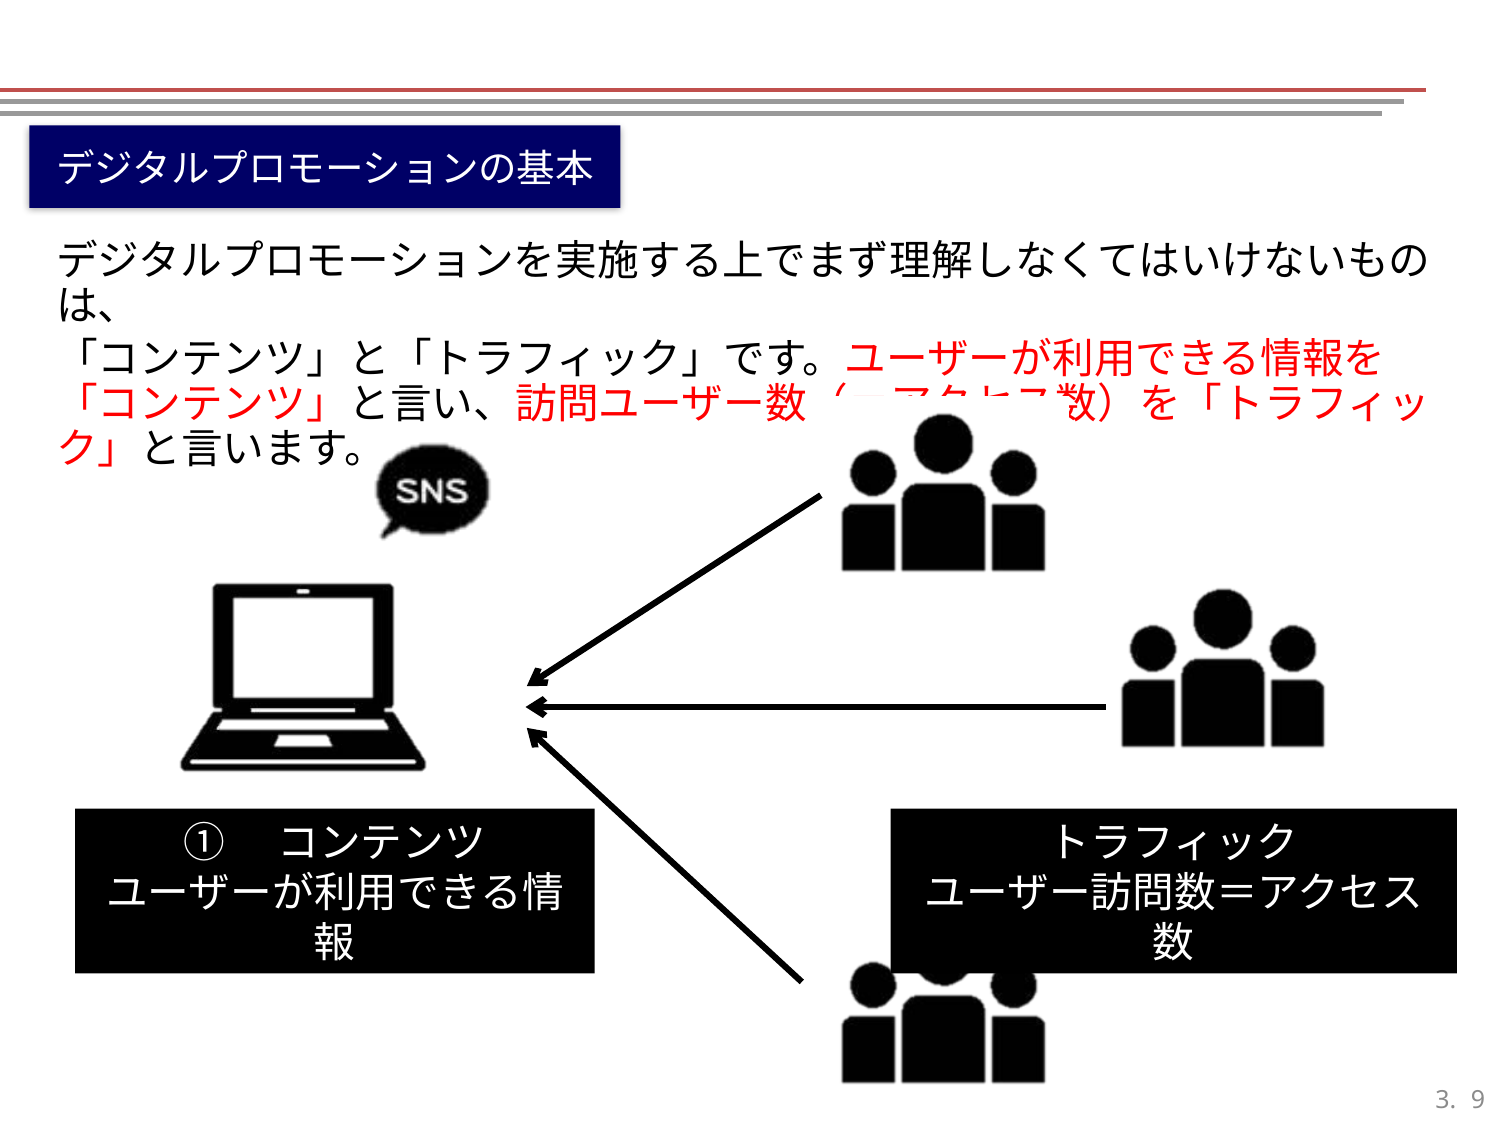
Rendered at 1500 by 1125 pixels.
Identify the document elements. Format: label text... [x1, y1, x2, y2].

picture [820, 396, 1069, 595]
text_box トラフィック ユーザー訪問数＝アクセス数 [890, 808, 1457, 974]
picture [820, 908, 1069, 1107]
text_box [526, 494, 822, 687]
text_box ① コンテンツ ユーザーが利用できる情報 [75, 808, 521, 974]
picture [1100, 571, 1349, 770]
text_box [526, 727, 803, 983]
slide_number 8 [1381, 1065, 1500, 1125]
text_box デジタルプロモーションの基本 [29, 125, 621, 208]
text_box デジタルプロモーションを実施する上でまず理解しなくてはいけないものは、 「コンテンツ」と「トラフィック」です。ユーザーが利用できる情報を「コンテンツ」と言い、訪問ユーザー数（＝アクセス数）を「トラフィック」と言います。 [39, 230, 1461, 392]
picture [158, 398, 527, 826]
